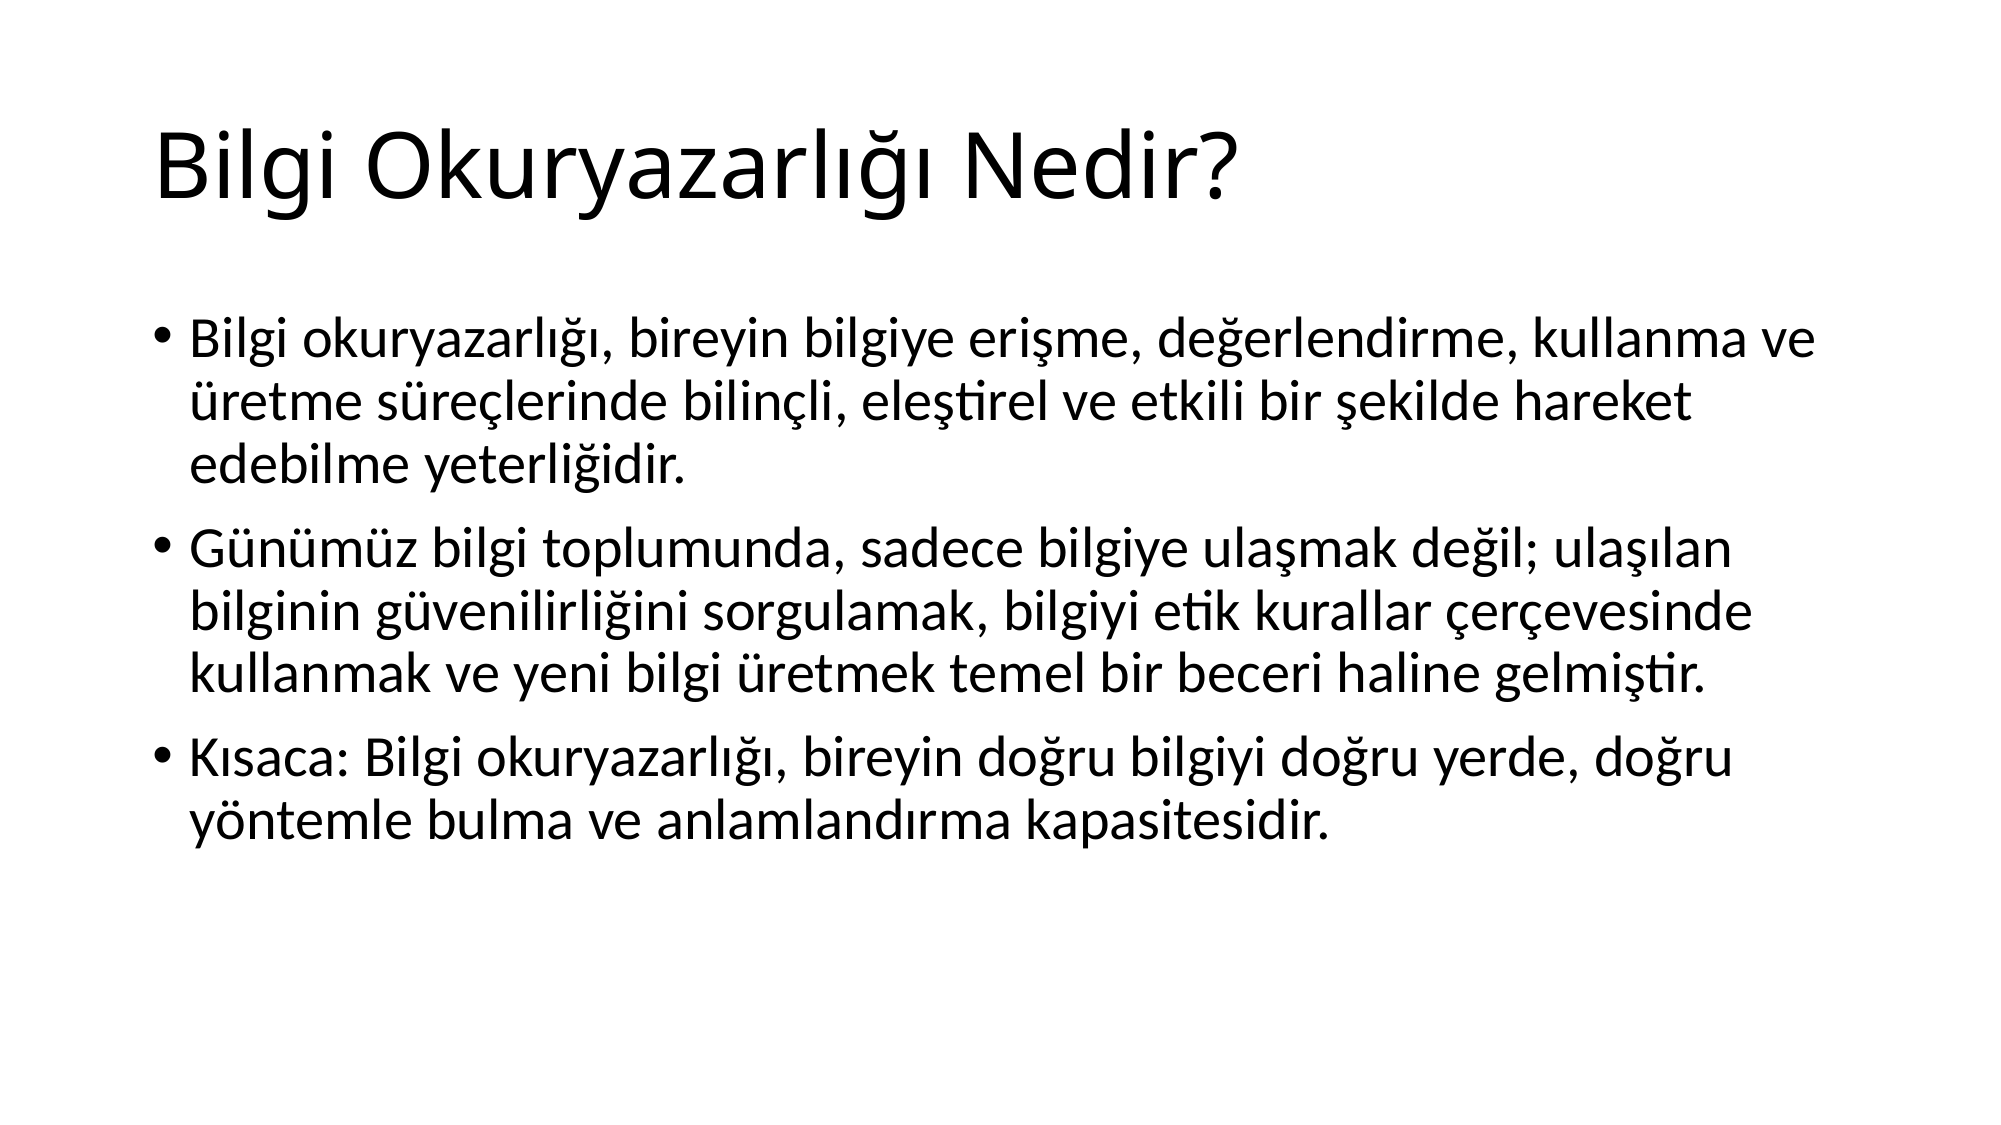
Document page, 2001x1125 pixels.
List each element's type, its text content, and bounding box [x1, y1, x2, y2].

title Bilgi Okuryazarlığı Nedir? [137, 59, 1863, 278]
list Bilgi okuryazarlığı, bireyin bilgiye erişme, değerlendirme, kullanma ve üretme süreçlerinde bilinçli, eleştirel ve etkili bir şekilde hareket edebilme yeterliğidir. Günümüz bilgi toplumunda, sadece bilgiye ulaşmak değil; ulaşılan bilginin güvenilirliğini sorgulamak, bilgiyi etik kurallar çerçevesinde kullanmak ve yeni bilgi üretmek temel bir beceri haline gelmiştir. Kısaca: Bilgi okuryazarlığı, bireyin doğru bilgiyi doğru yerde, doğru yöntemle bulma ve anlamlandırma kapasitesidir. [137, 299, 1863, 1014]
